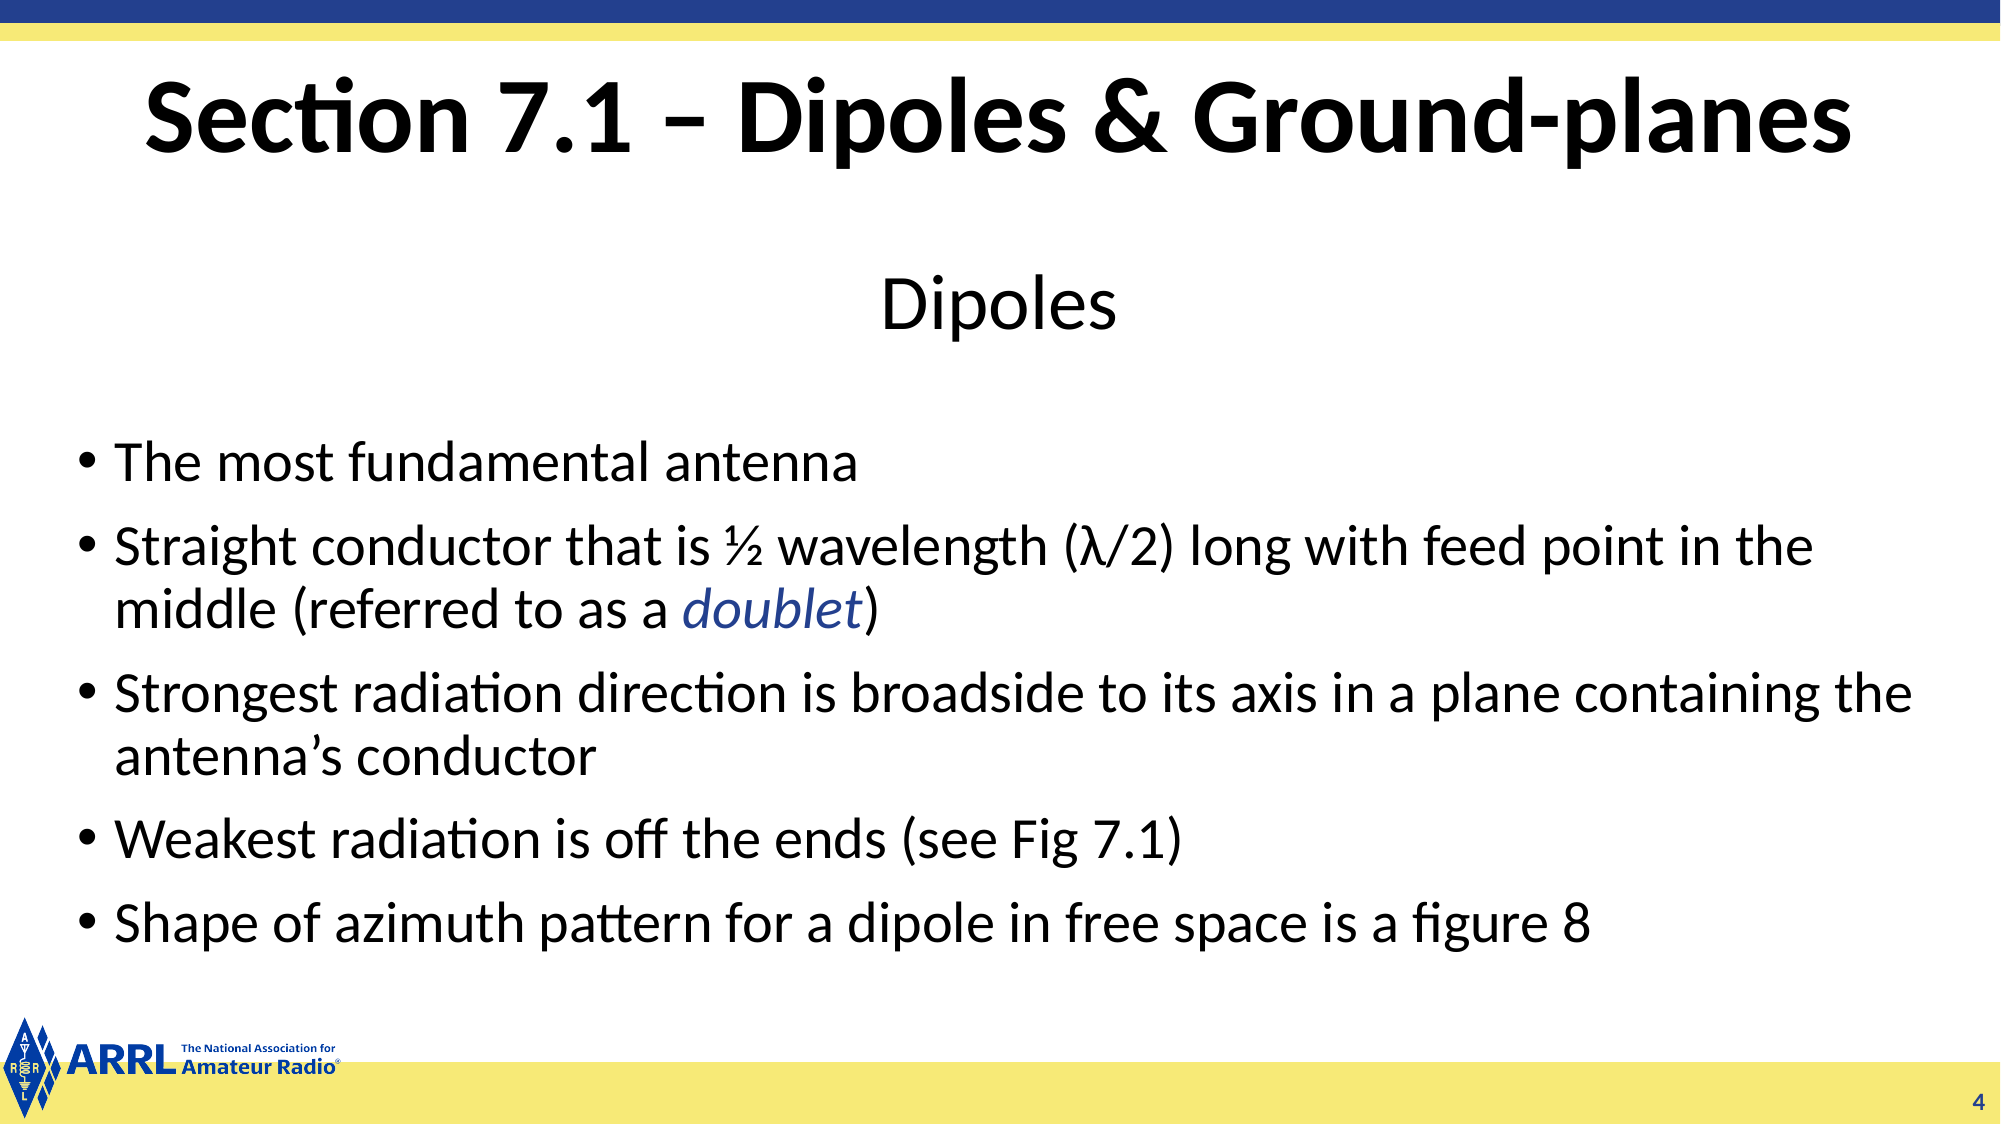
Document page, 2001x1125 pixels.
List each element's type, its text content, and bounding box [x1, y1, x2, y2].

picture [1, 1015, 342, 1121]
list The most fundamental antenna Straight conductor that is 1⁄2 wavelength (λ/2) long with feed point in the middle (referred to as a doublet) Strongest radiation direction is broadside to its axis in a plane containing the antenna’s conductor Weakest radiation is off the ends (see Fig 7.1) Shape of azimuth pattern for a dipole in free space is a figure 8 [62, 423, 1963, 1075]
title Section 7.1 – Dipoles & Ground-planes Dipoles [37, 50, 1963, 356]
